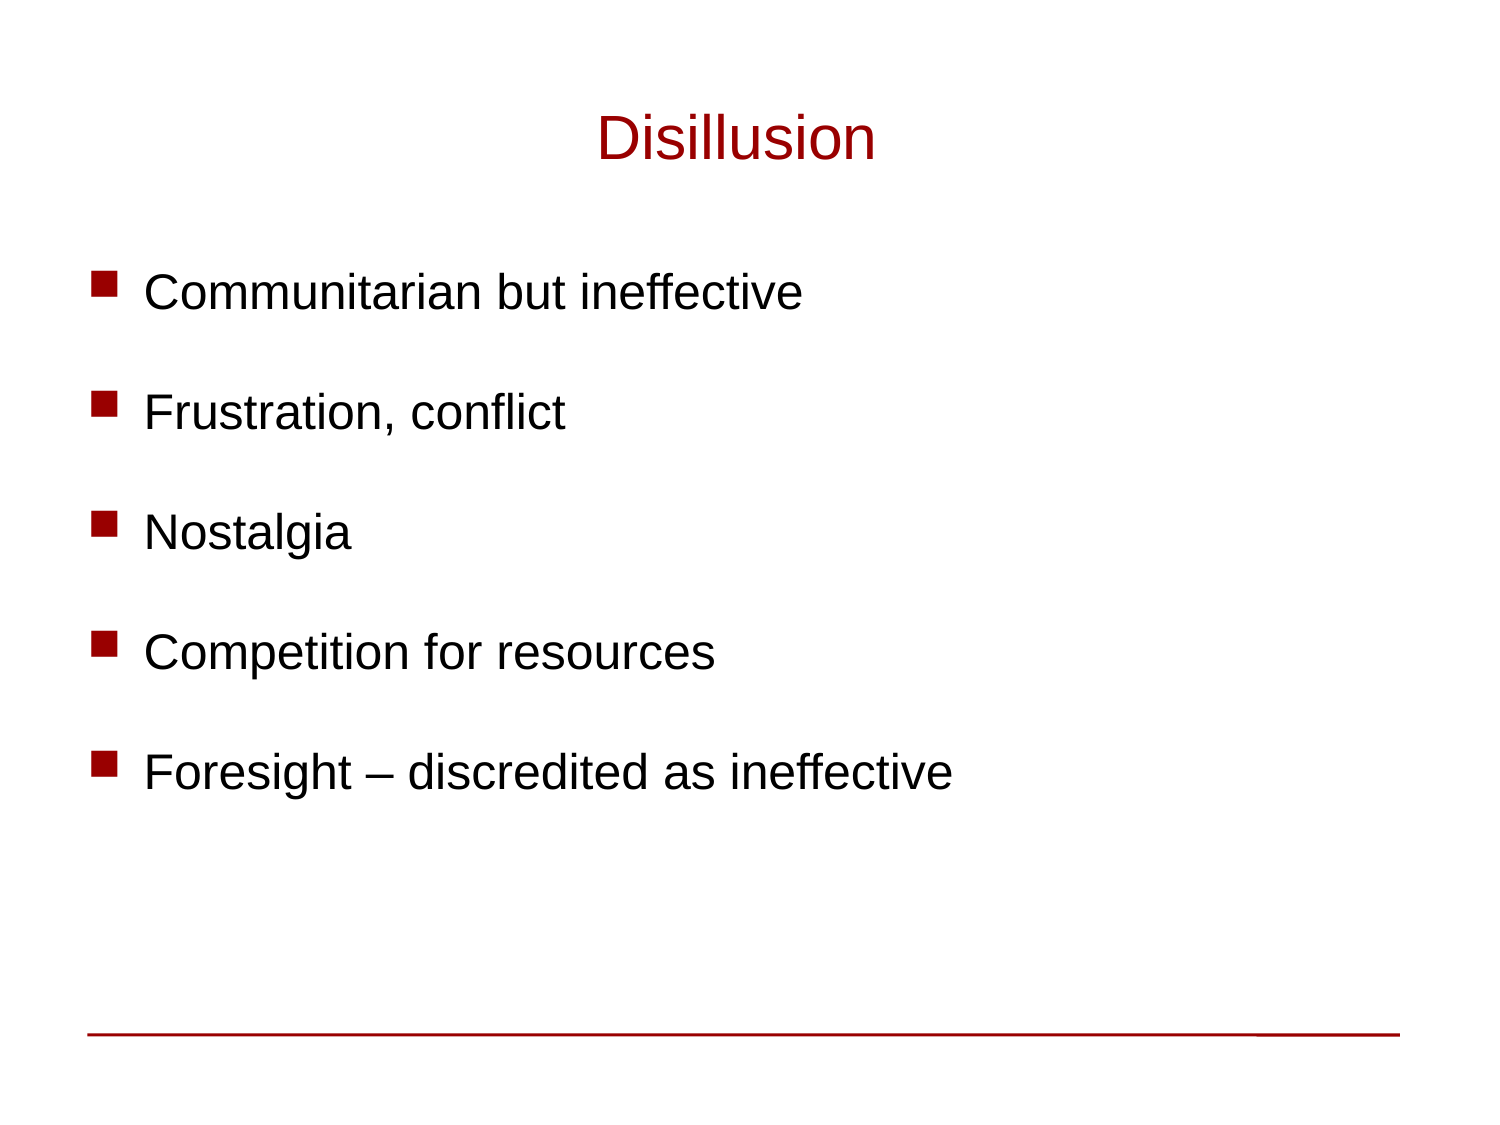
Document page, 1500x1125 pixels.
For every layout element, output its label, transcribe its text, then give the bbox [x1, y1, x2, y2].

list Communitarian but ineffective Frustration, conflict Nostalgia Competition for resources Foresight – discredited as ineffective [72, 262, 1400, 1025]
title Disillusion [75, 58, 1400, 223]
